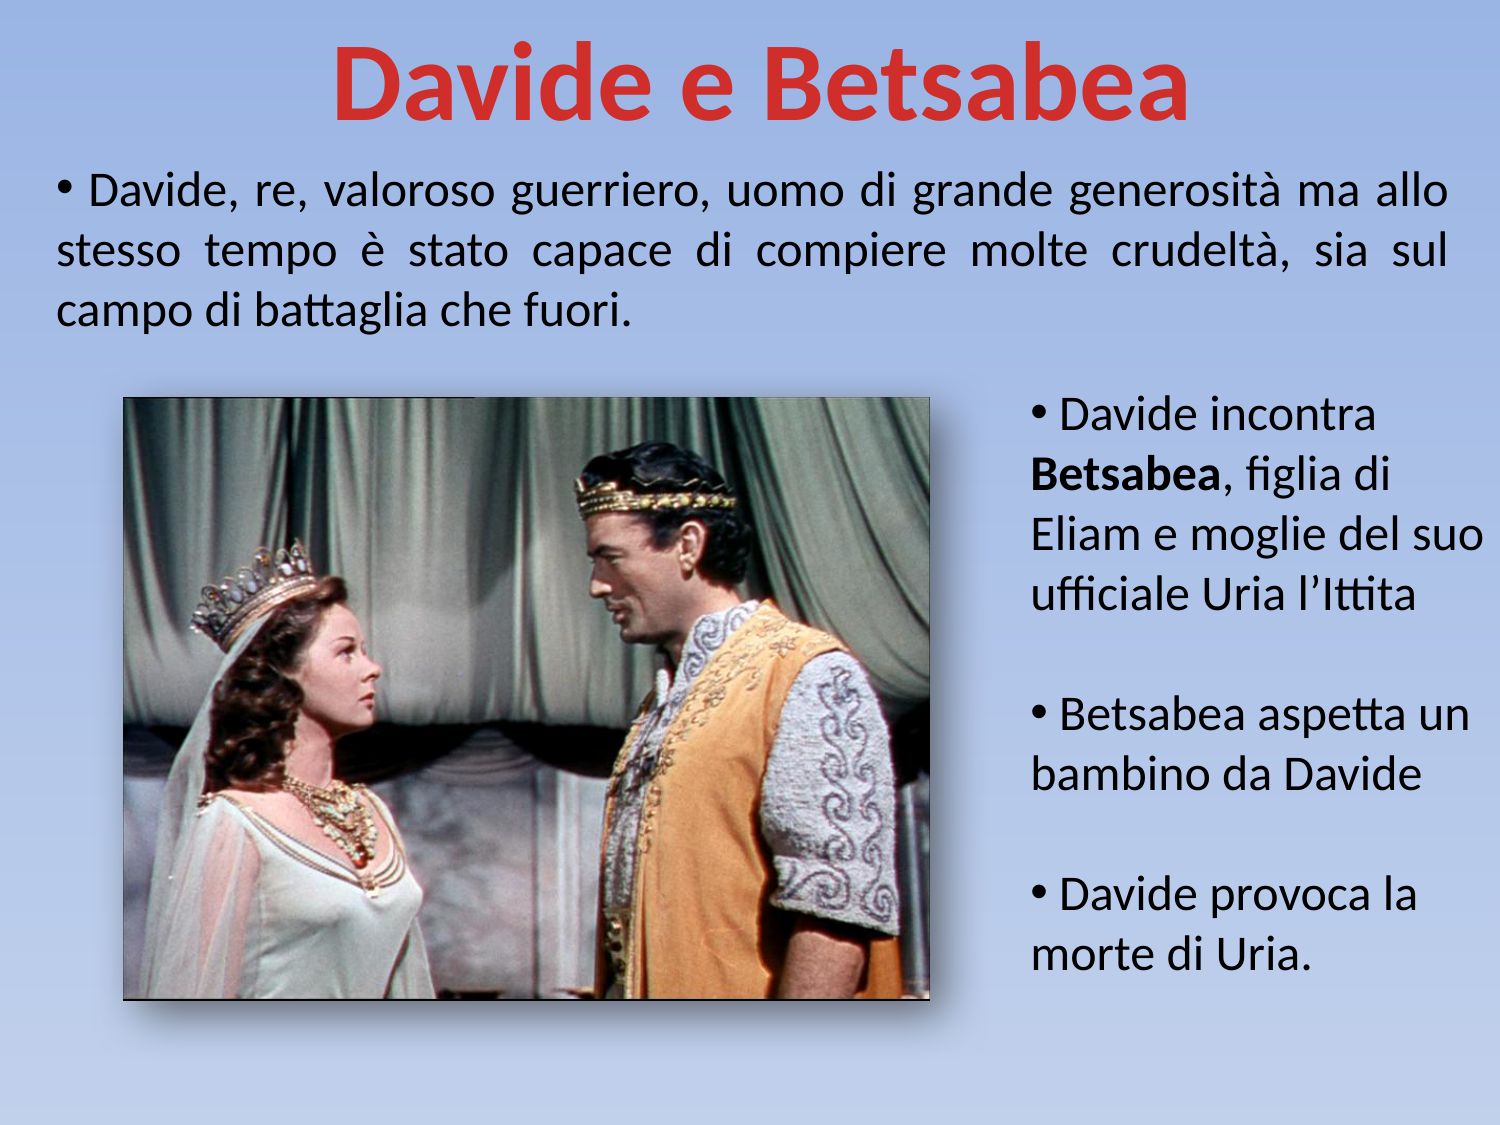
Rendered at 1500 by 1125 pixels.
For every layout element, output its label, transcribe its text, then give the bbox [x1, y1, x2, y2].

picture [123, 396, 930, 1002]
text_box Davide e Betsabea [316, 0, 1209, 150]
text_box Davide incontra Betsabea, figlia di Eliam e moglie del suo ufficiale Uria l’Ittita Betsabea aspetta un bambino da Davide Davide provoca la morte di Uria. [1015, 373, 1500, 989]
text_box Davide, re, valoroso guerriero, uomo di grande generosità ma allo stesso tempo è stato capace di compiere molte crudeltà, sia sul campo di battaglia che fuori. [41, 148, 1465, 344]
